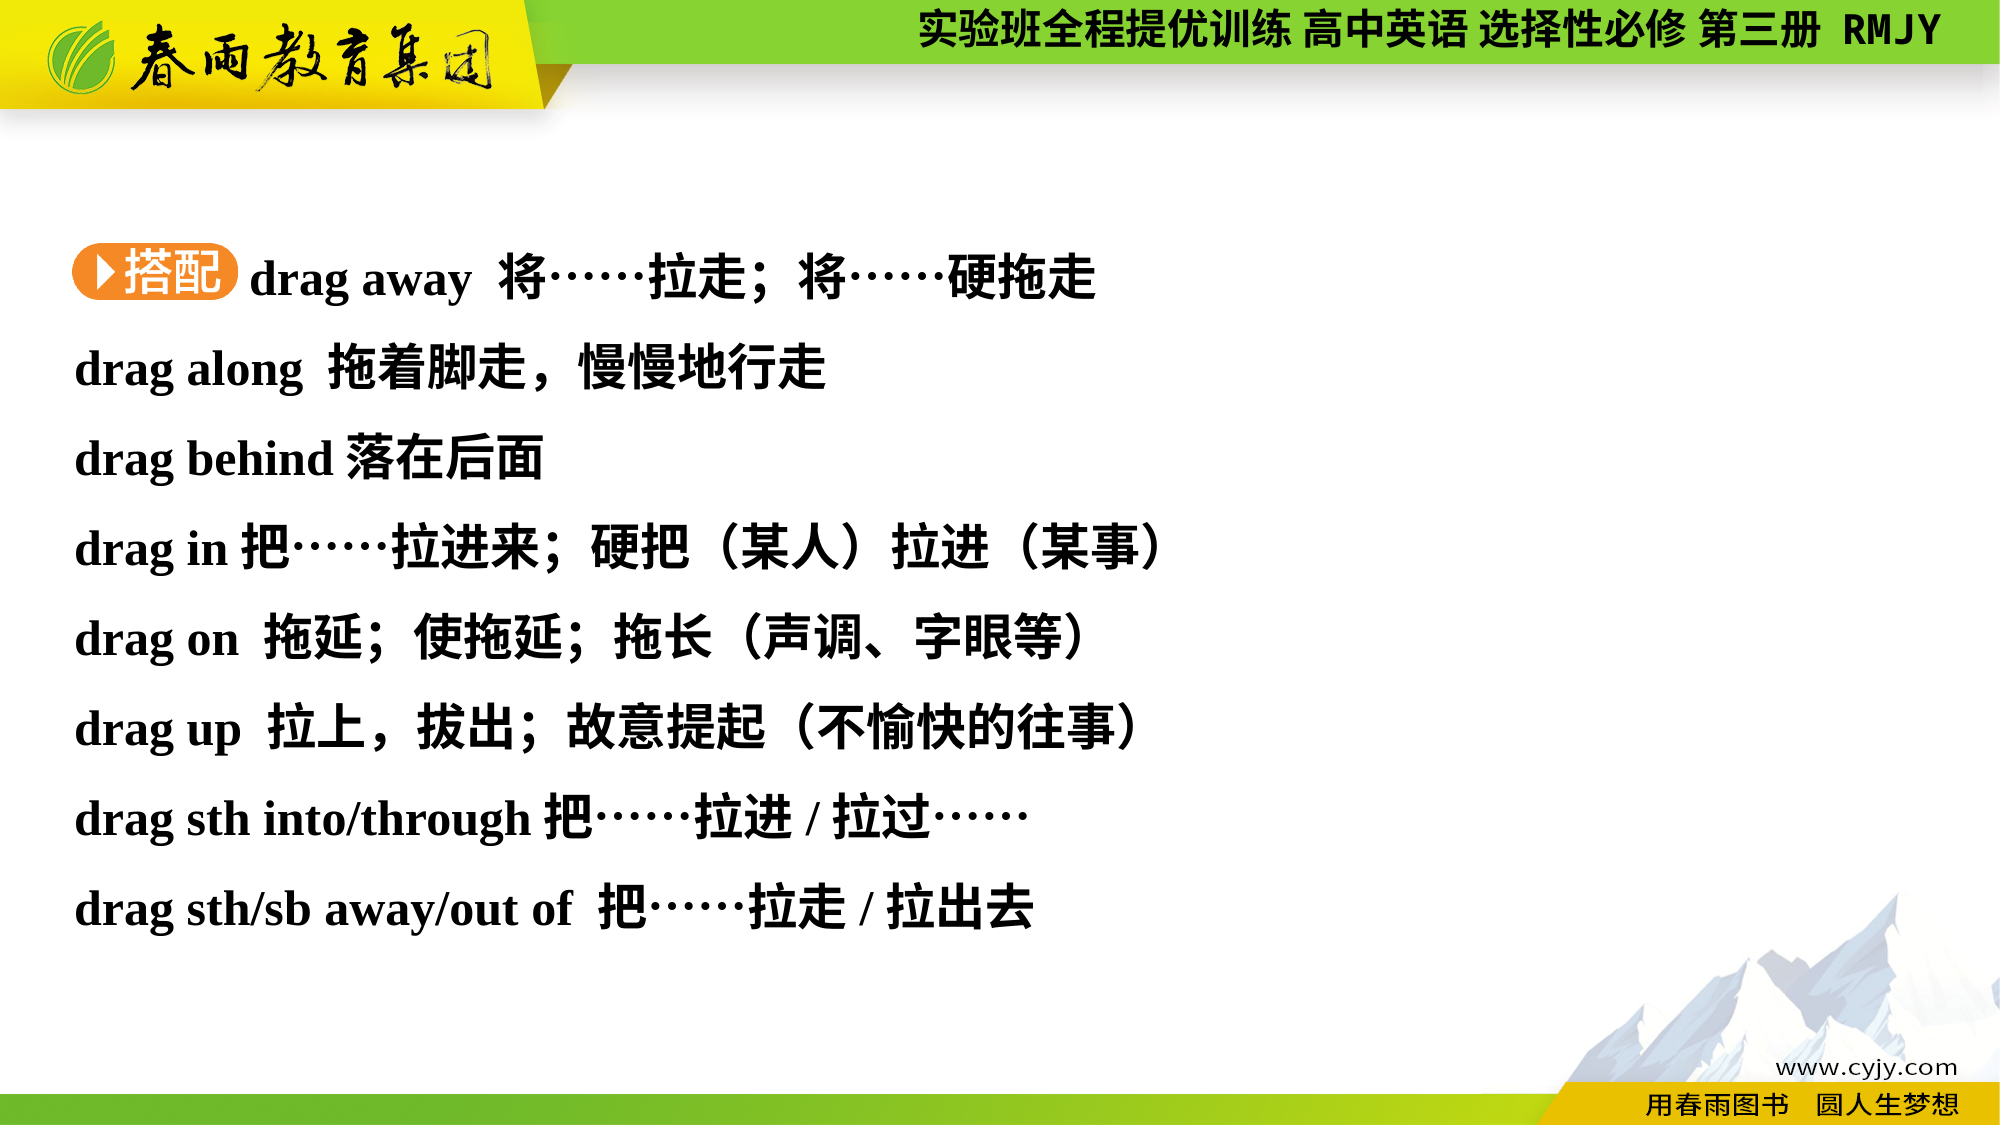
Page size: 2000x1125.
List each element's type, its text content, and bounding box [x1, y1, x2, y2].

list drag away 将……拉走；将……硬拖走 drag along 拖着脚走，慢慢地行走 drag behind落在后面 drag in把……拉进来；硬把（某人）拉进（某事） drag on 拖延；使拖延；拖长（声调、字眼等） drag up 拉上，拔出；故意提起（不愉快的往事） drag sth into/through把……拉进/拉过…… drag sth/sb away/out of 把……拉走/拉出去 [59, 208, 1944, 951]
picture [0, 0, 2000, 1125]
